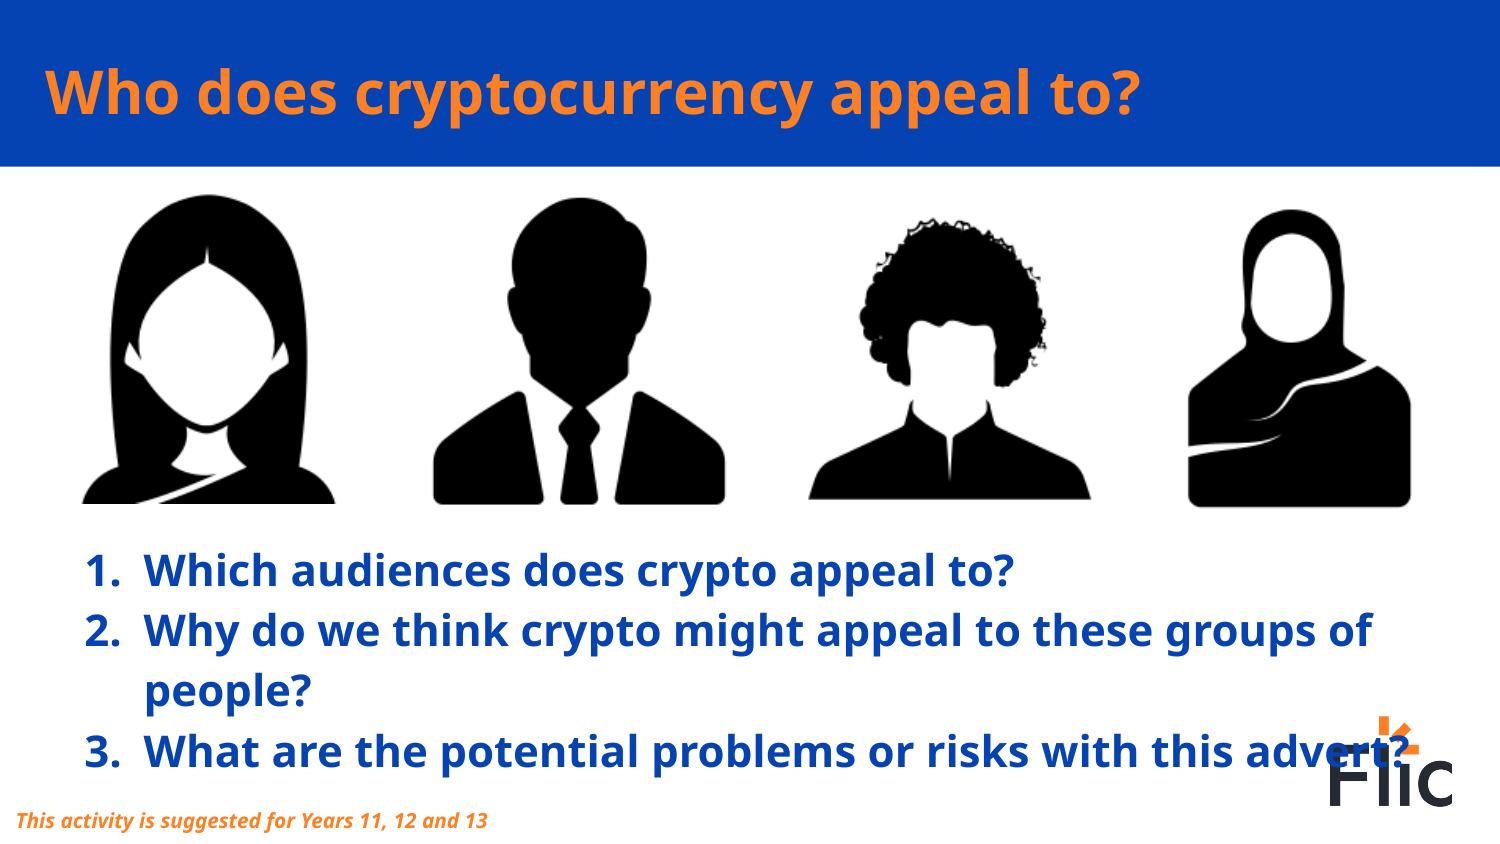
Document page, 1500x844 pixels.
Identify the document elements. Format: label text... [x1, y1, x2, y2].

picture [793, 194, 1107, 523]
picture [52, 190, 366, 504]
picture [1330, 716, 1452, 807]
text_box Who does cryptocurrency appeal to? [30, 27, 1183, 142]
text_box This activity is suggested for Years 11, 12 and 13 [0, 795, 740, 844]
picture [1142, 201, 1456, 515]
text_box Which audiences does crypto appeal to? Why do we think crypto might appeal to these groups of people? What are the potential problems or risks with this advert? [53, 509, 1431, 791]
picture [423, 194, 737, 508]
